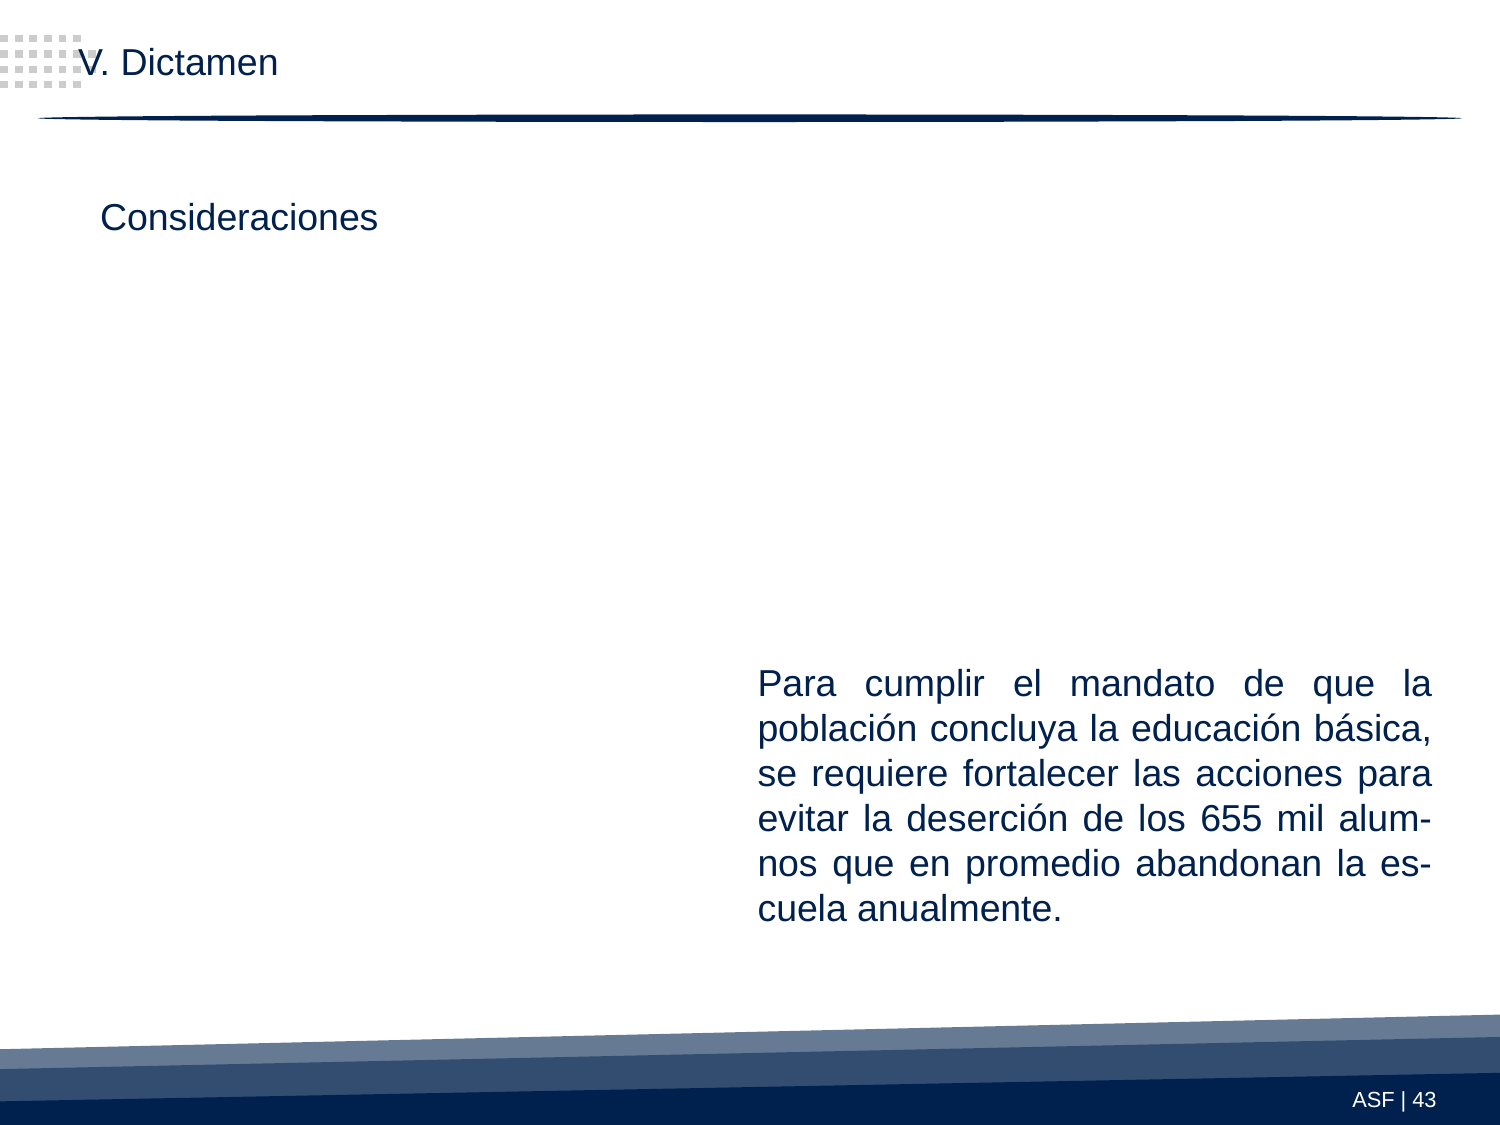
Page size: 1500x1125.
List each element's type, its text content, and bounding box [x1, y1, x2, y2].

slide_number ASF | 43 [1337, 1078, 1489, 1125]
text_box [38, 114, 1462, 123]
text_box V. Dictamen [63, 30, 761, 91]
text_box Consideraciones [85, 185, 802, 246]
text_box Para cumplir el mandato de que la población concluya la educación básica, se requiere fortalecer las acciones para evitar la deserción de los 655 mil alum-nos que en promedio abandonan la es-cuela anualmente. [742, 651, 1447, 937]
